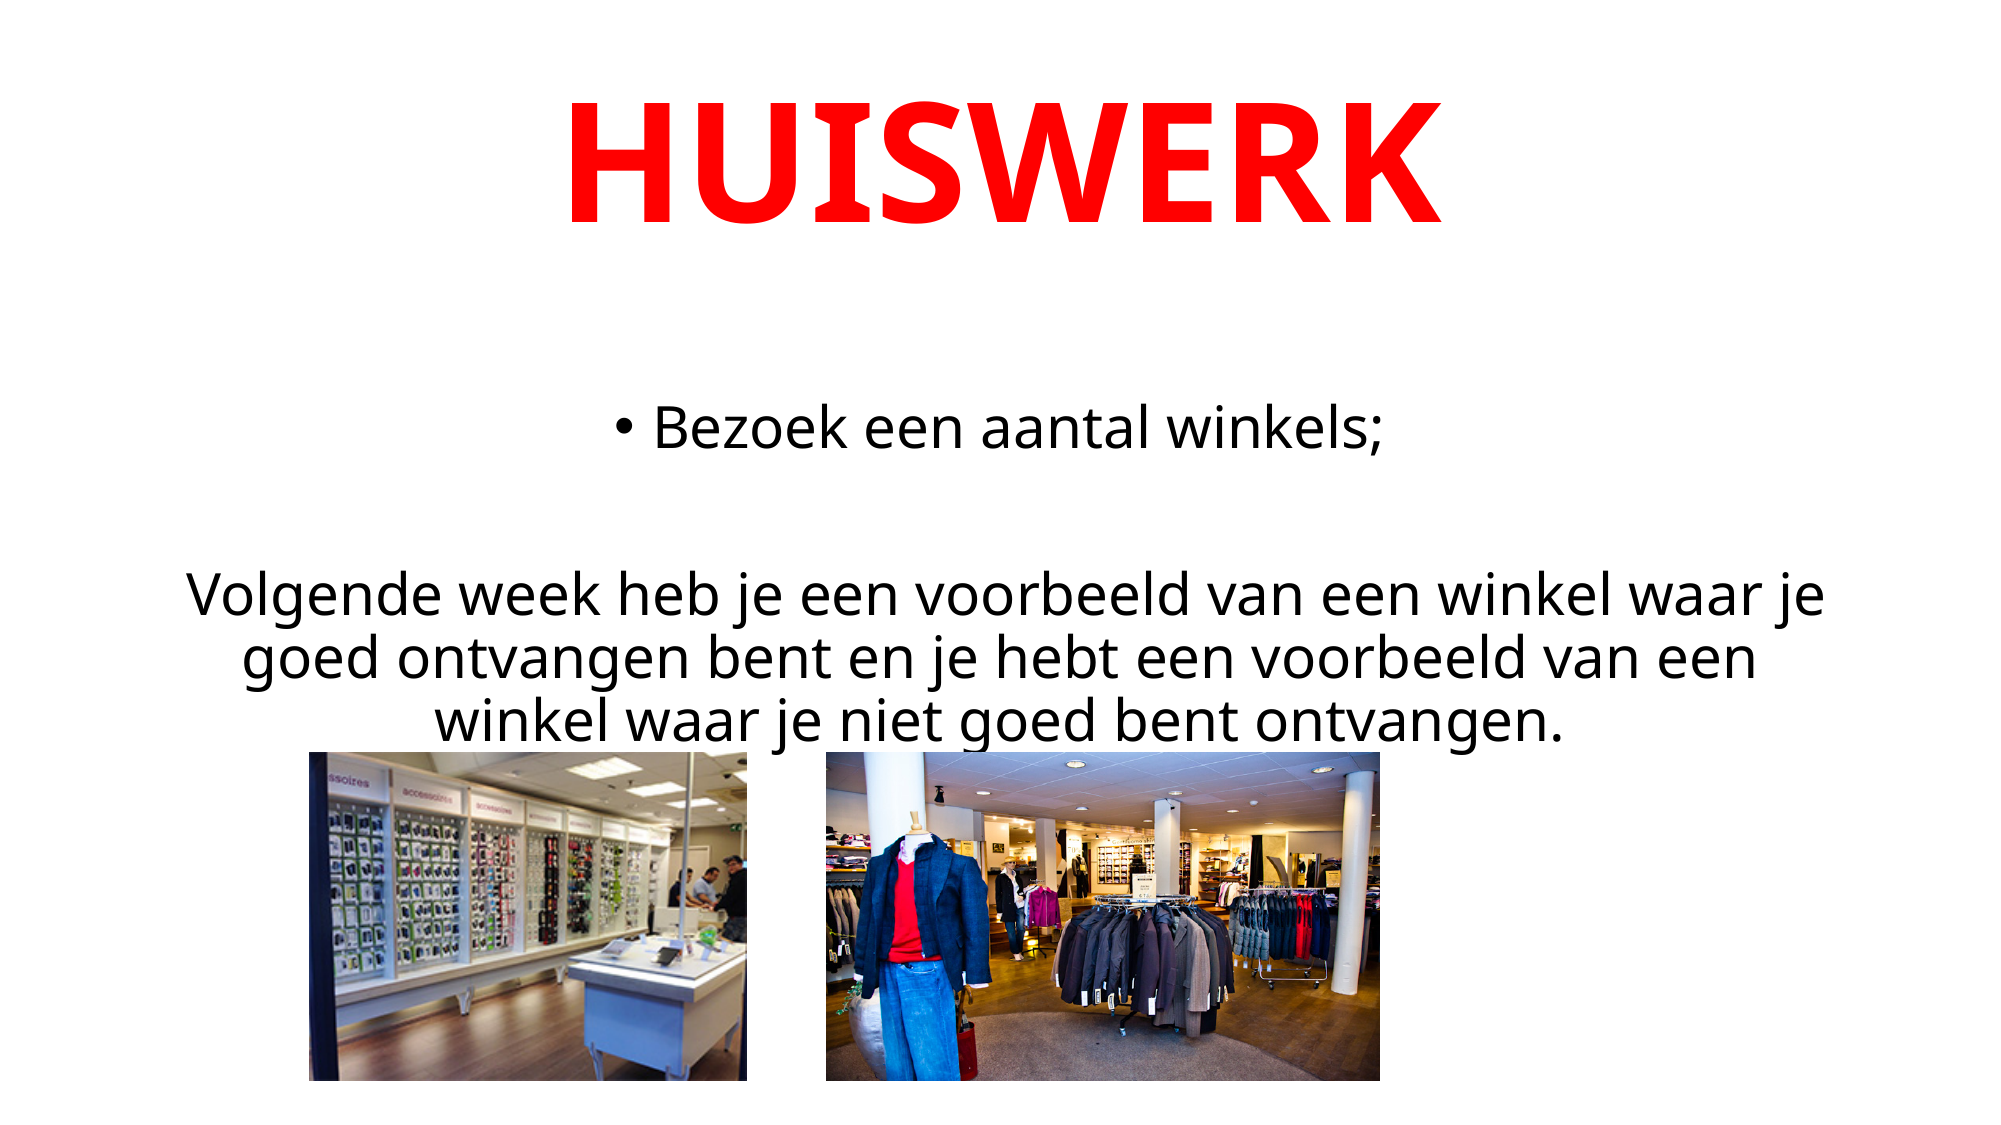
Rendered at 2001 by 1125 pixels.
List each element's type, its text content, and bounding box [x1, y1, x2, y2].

picture [309, 752, 747, 1081]
title HUISWERK [137, 59, 1863, 278]
picture [826, 752, 1380, 1081]
list Bezoek een aantal winkels; Volgende week heb je een voorbeeld van een winkel waar je goed ontvangen bent en je hebt een voorbeeld van een winkel waar je niet goed bent ontvangen. [137, 299, 1863, 806]
